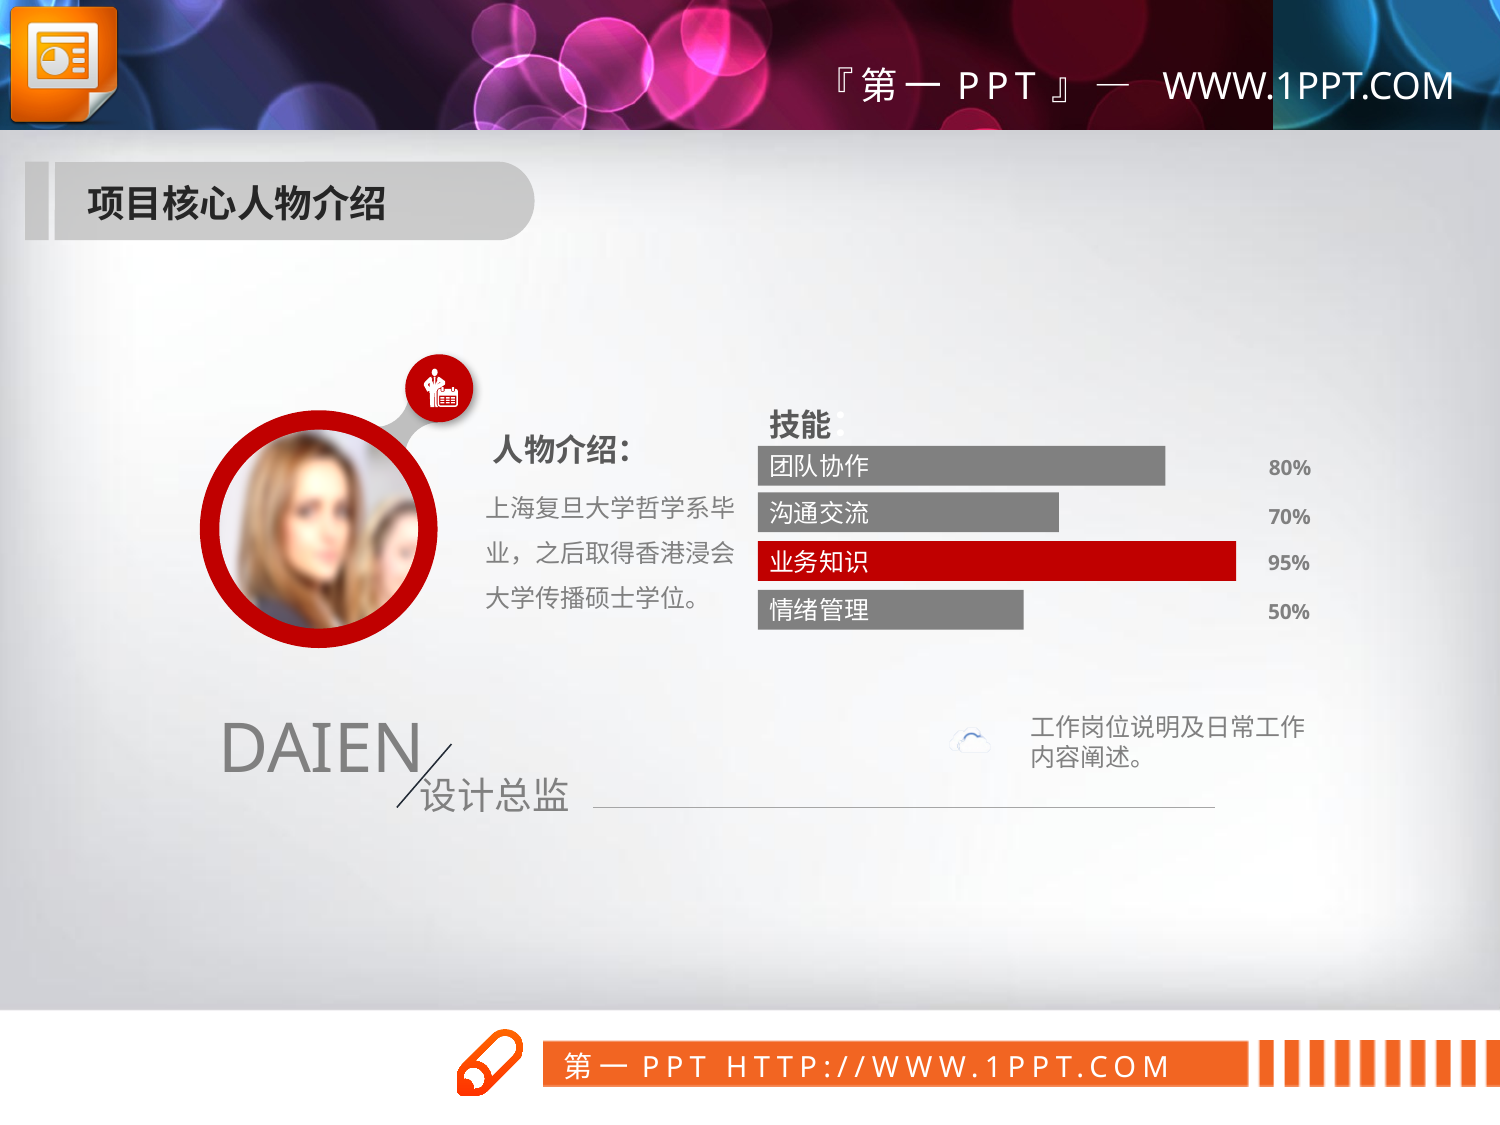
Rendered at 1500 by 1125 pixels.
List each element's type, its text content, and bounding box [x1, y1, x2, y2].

text_box 70% [1249, 498, 1330, 535]
text_box 沟通交流 [757, 492, 1059, 533]
text_box [199, 410, 438, 649]
picture [543, 1040, 1500, 1087]
text_box [54, 161, 525, 241]
text_box 情绪管理 [757, 589, 1024, 630]
text_box 技能： [757, 393, 909, 451]
text_box 业务知识 [757, 541, 1237, 581]
text_box [25, 161, 49, 241]
text_box 项目核心人物介绍 [75, 174, 543, 231]
text_box 95% [1249, 543, 1330, 581]
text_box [478, 422, 738, 627]
text_box [219, 429, 419, 629]
text_box 80% [1250, 449, 1330, 486]
text_box 50% [1249, 592, 1330, 629]
text_box [856, 529, 969, 575]
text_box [203, 696, 565, 813]
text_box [385, 354, 474, 450]
text_box 团队协作 [757, 445, 1166, 486]
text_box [593, 703, 1331, 808]
picture [0, 0, 1500, 1012]
